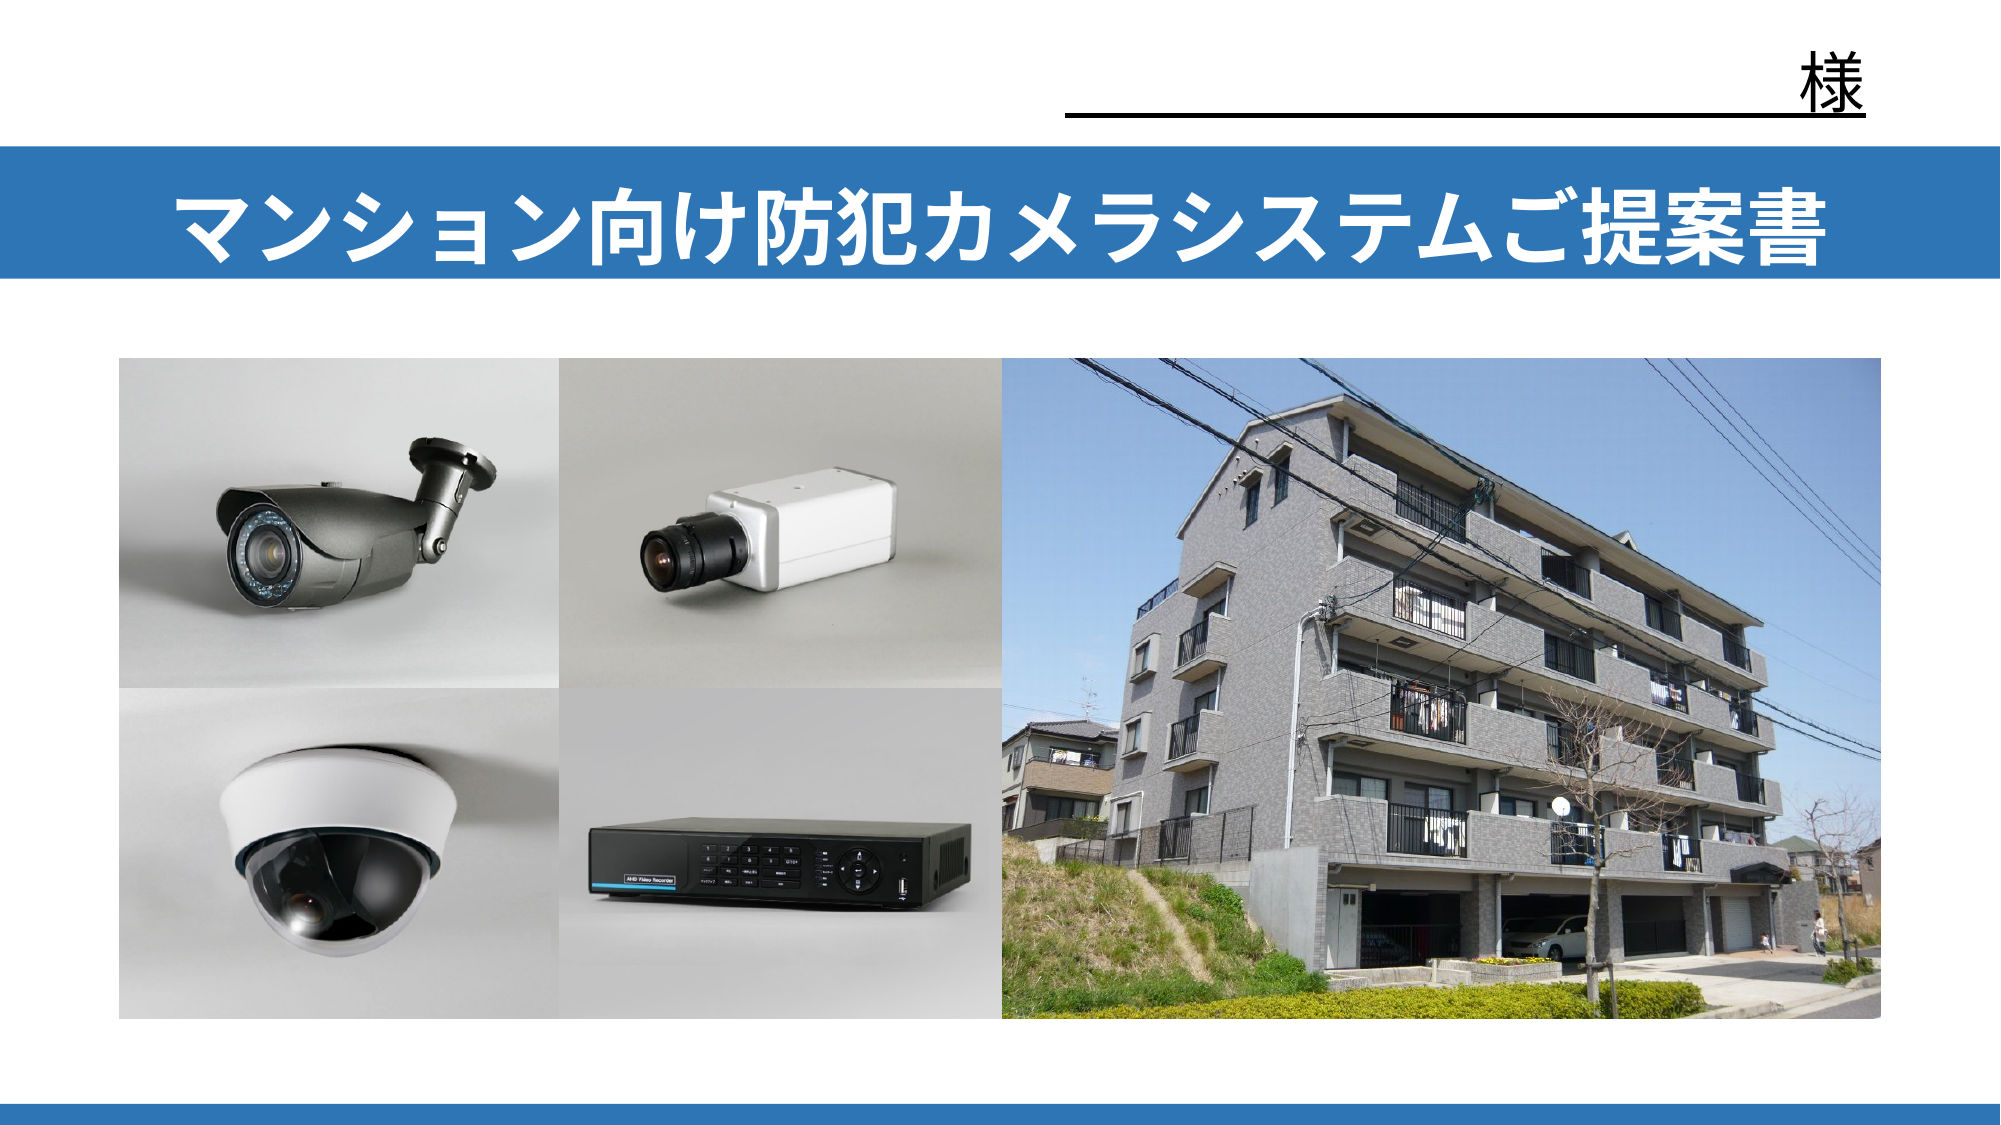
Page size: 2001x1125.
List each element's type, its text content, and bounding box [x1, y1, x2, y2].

text_box マンション向け防犯カメラシステムご提案書 [154, 167, 1846, 283]
text_box 様 [647, 26, 1881, 147]
text_box [0, 145, 2000, 280]
picture [119, 358, 1881, 1019]
text_box [0, 1103, 2000, 1125]
